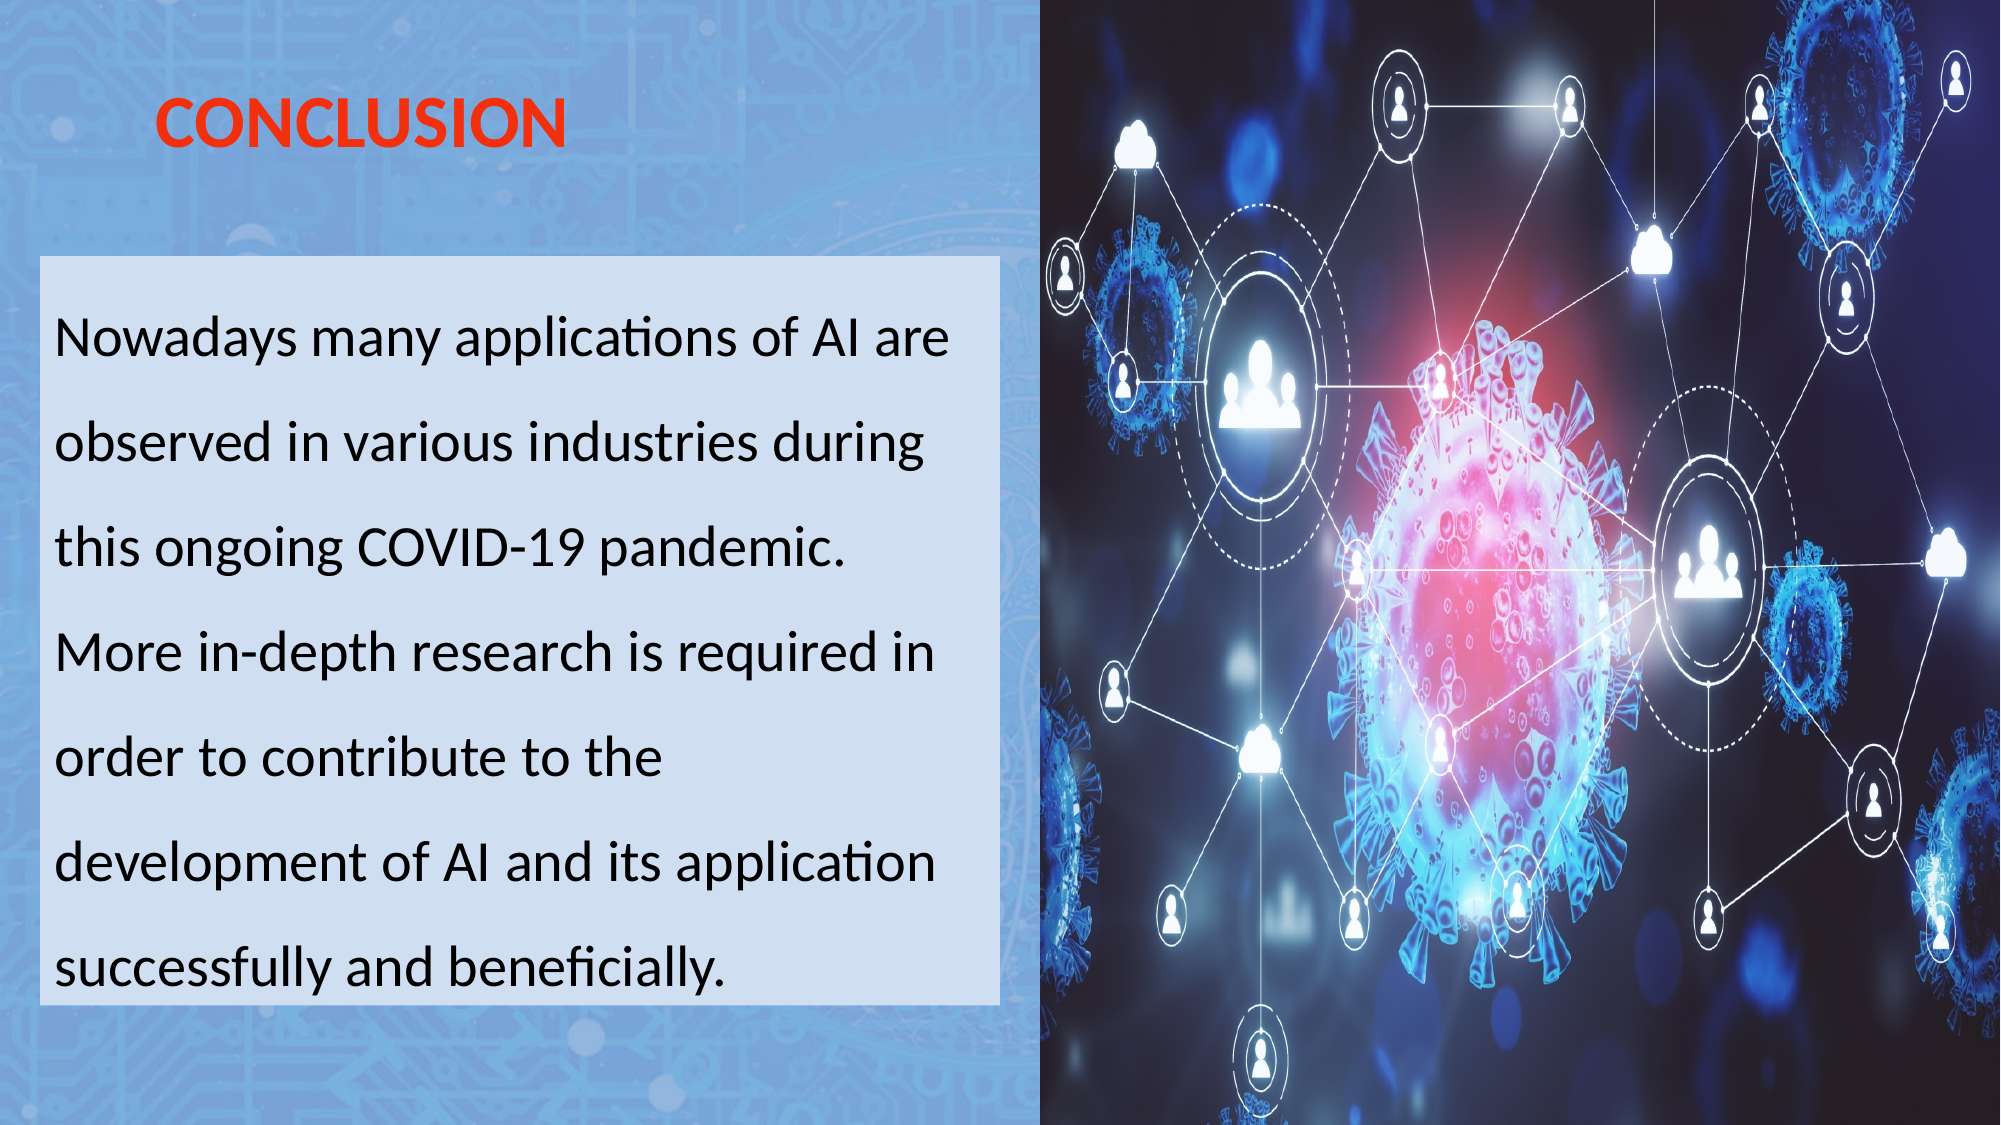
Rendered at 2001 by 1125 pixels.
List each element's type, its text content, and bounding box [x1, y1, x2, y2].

text_box Nowadays many applications of AI are observed in various industries during this ongoing COVID-19 pandemic. More in-depth research is required in order to contribute to the development of AI and its application successfully and beneficially. [40, 256, 1000, 1006]
text_box CONCLUSION [141, 64, 834, 170]
picture [0, 0, 2001, 1125]
